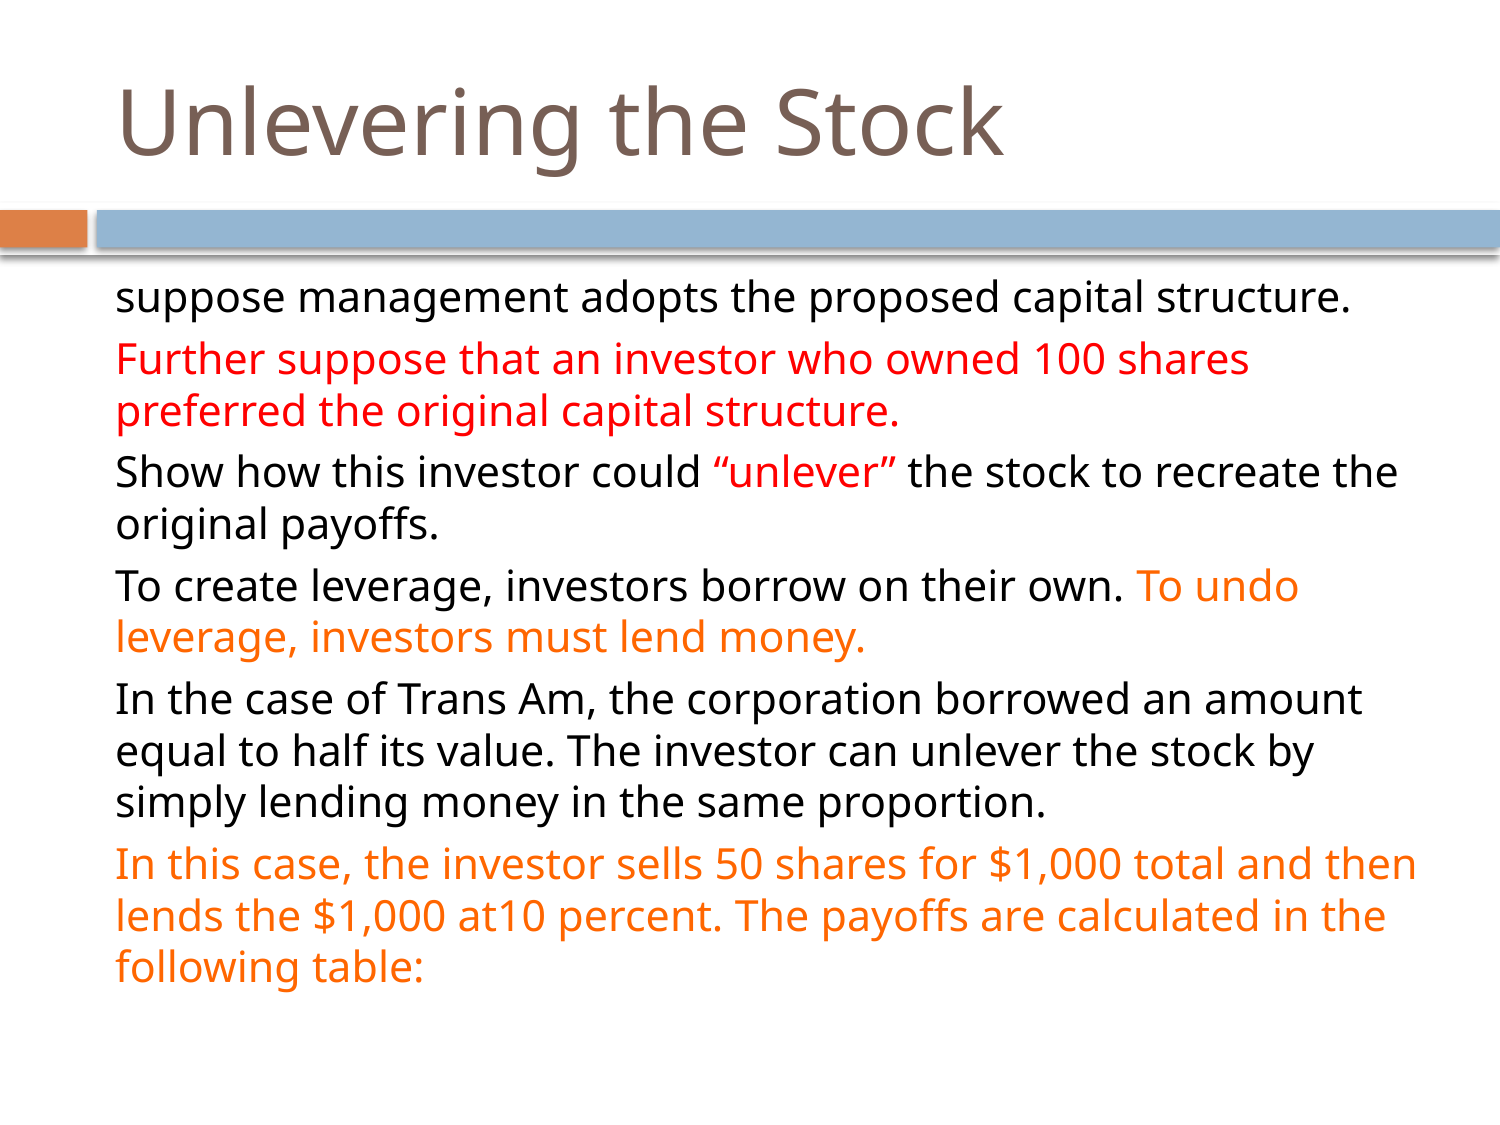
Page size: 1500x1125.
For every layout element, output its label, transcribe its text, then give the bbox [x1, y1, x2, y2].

title Unlevering the Stock [100, 37, 1438, 200]
list suppose management adopts the proposed capital structure. Further suppose that an investor who owned 100 shares preferred the original capital structure. Show how this investor could “unlever” the stock to recreate the original payoffs. To create leverage, investors borrow on their own. To undo leverage, investors must lend money. In the case of Trans Am, the corporation borrowed an amount equal to half its value. The investor can unlever the stock by simply lending money in the same proportion. In this case, the investor sells 50 shares for $1,000 total and then lends the $1,000 at10 percent. The payoffs are calculated in the following table: [100, 262, 1438, 1000]
